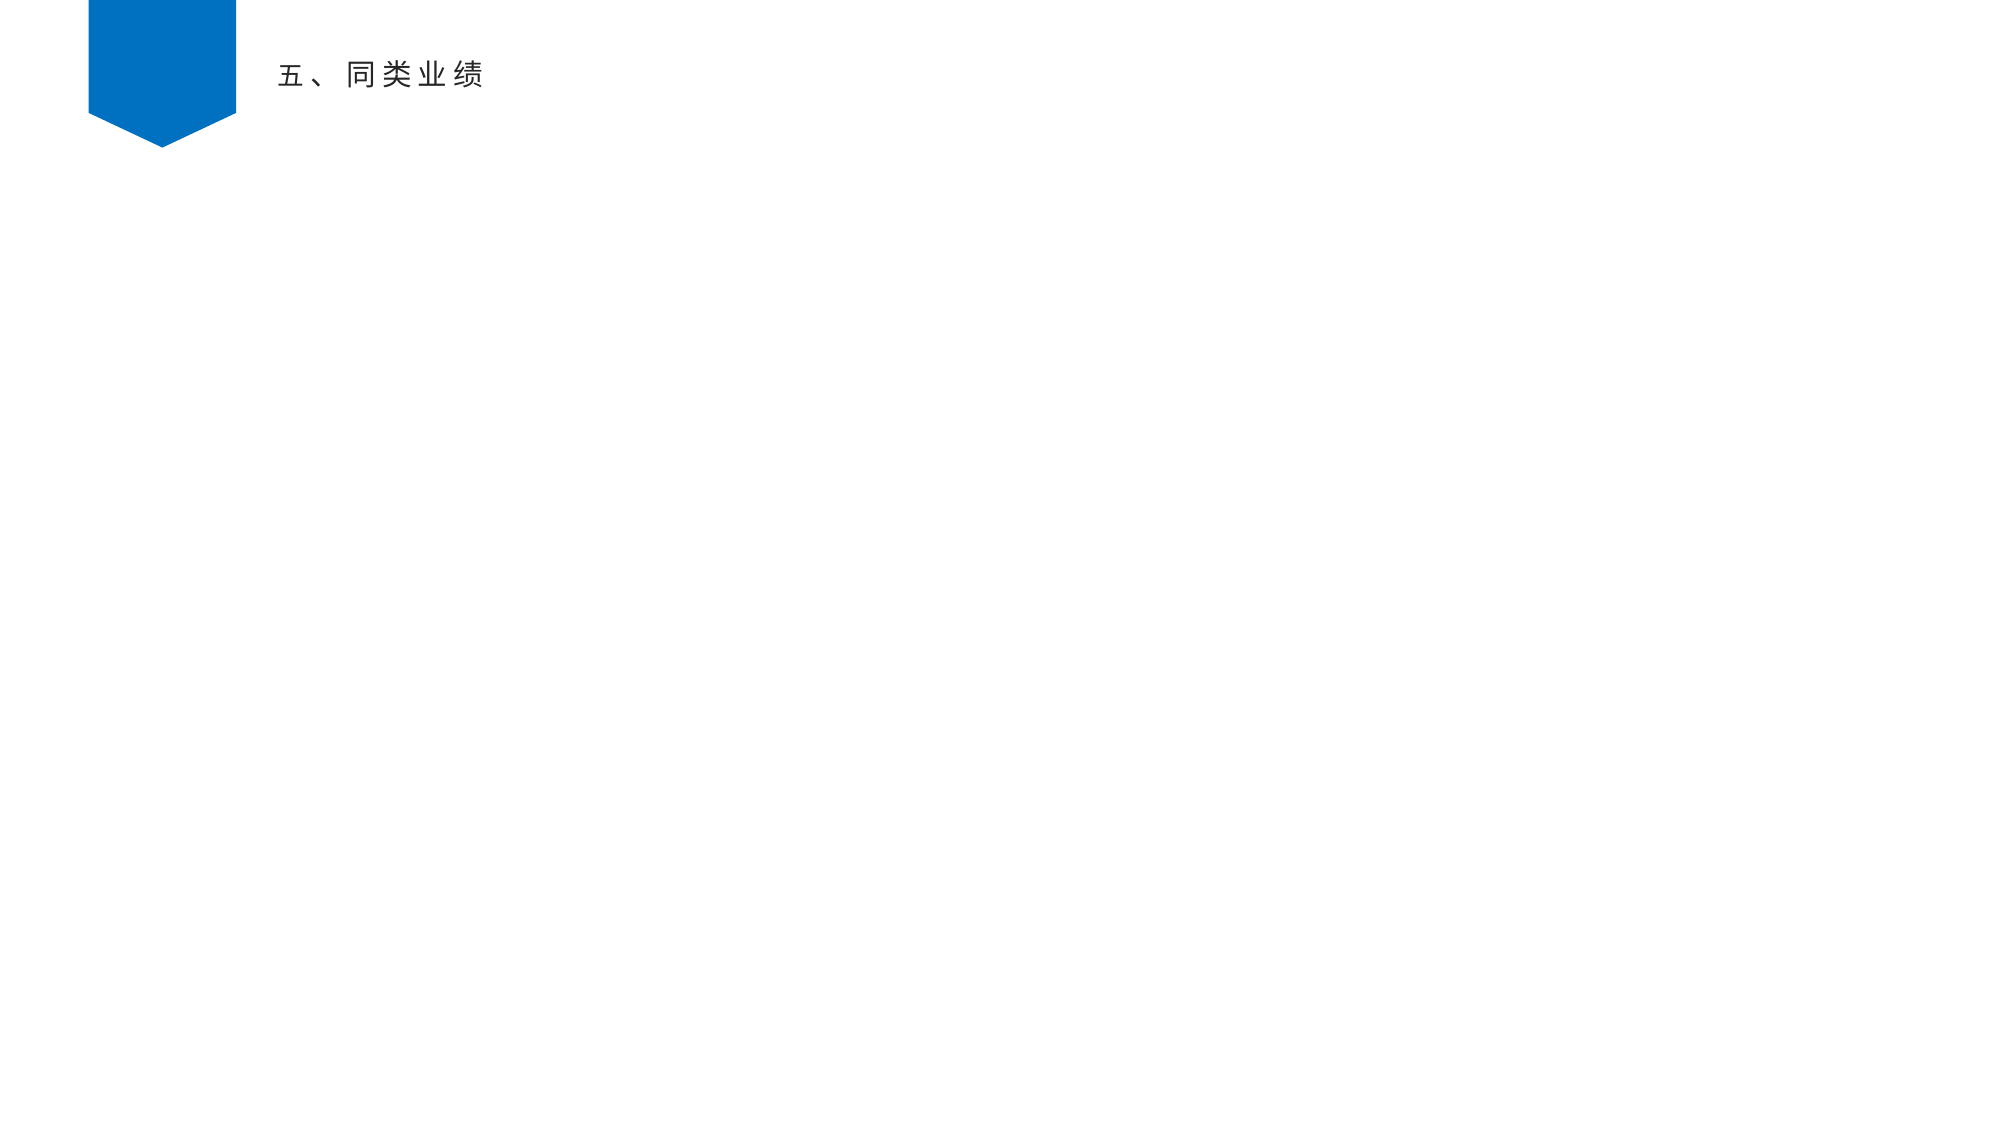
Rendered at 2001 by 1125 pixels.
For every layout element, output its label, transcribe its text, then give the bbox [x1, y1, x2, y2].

title 五、同类业绩 [262, 15, 1940, 132]
text_box [87, 0, 238, 149]
